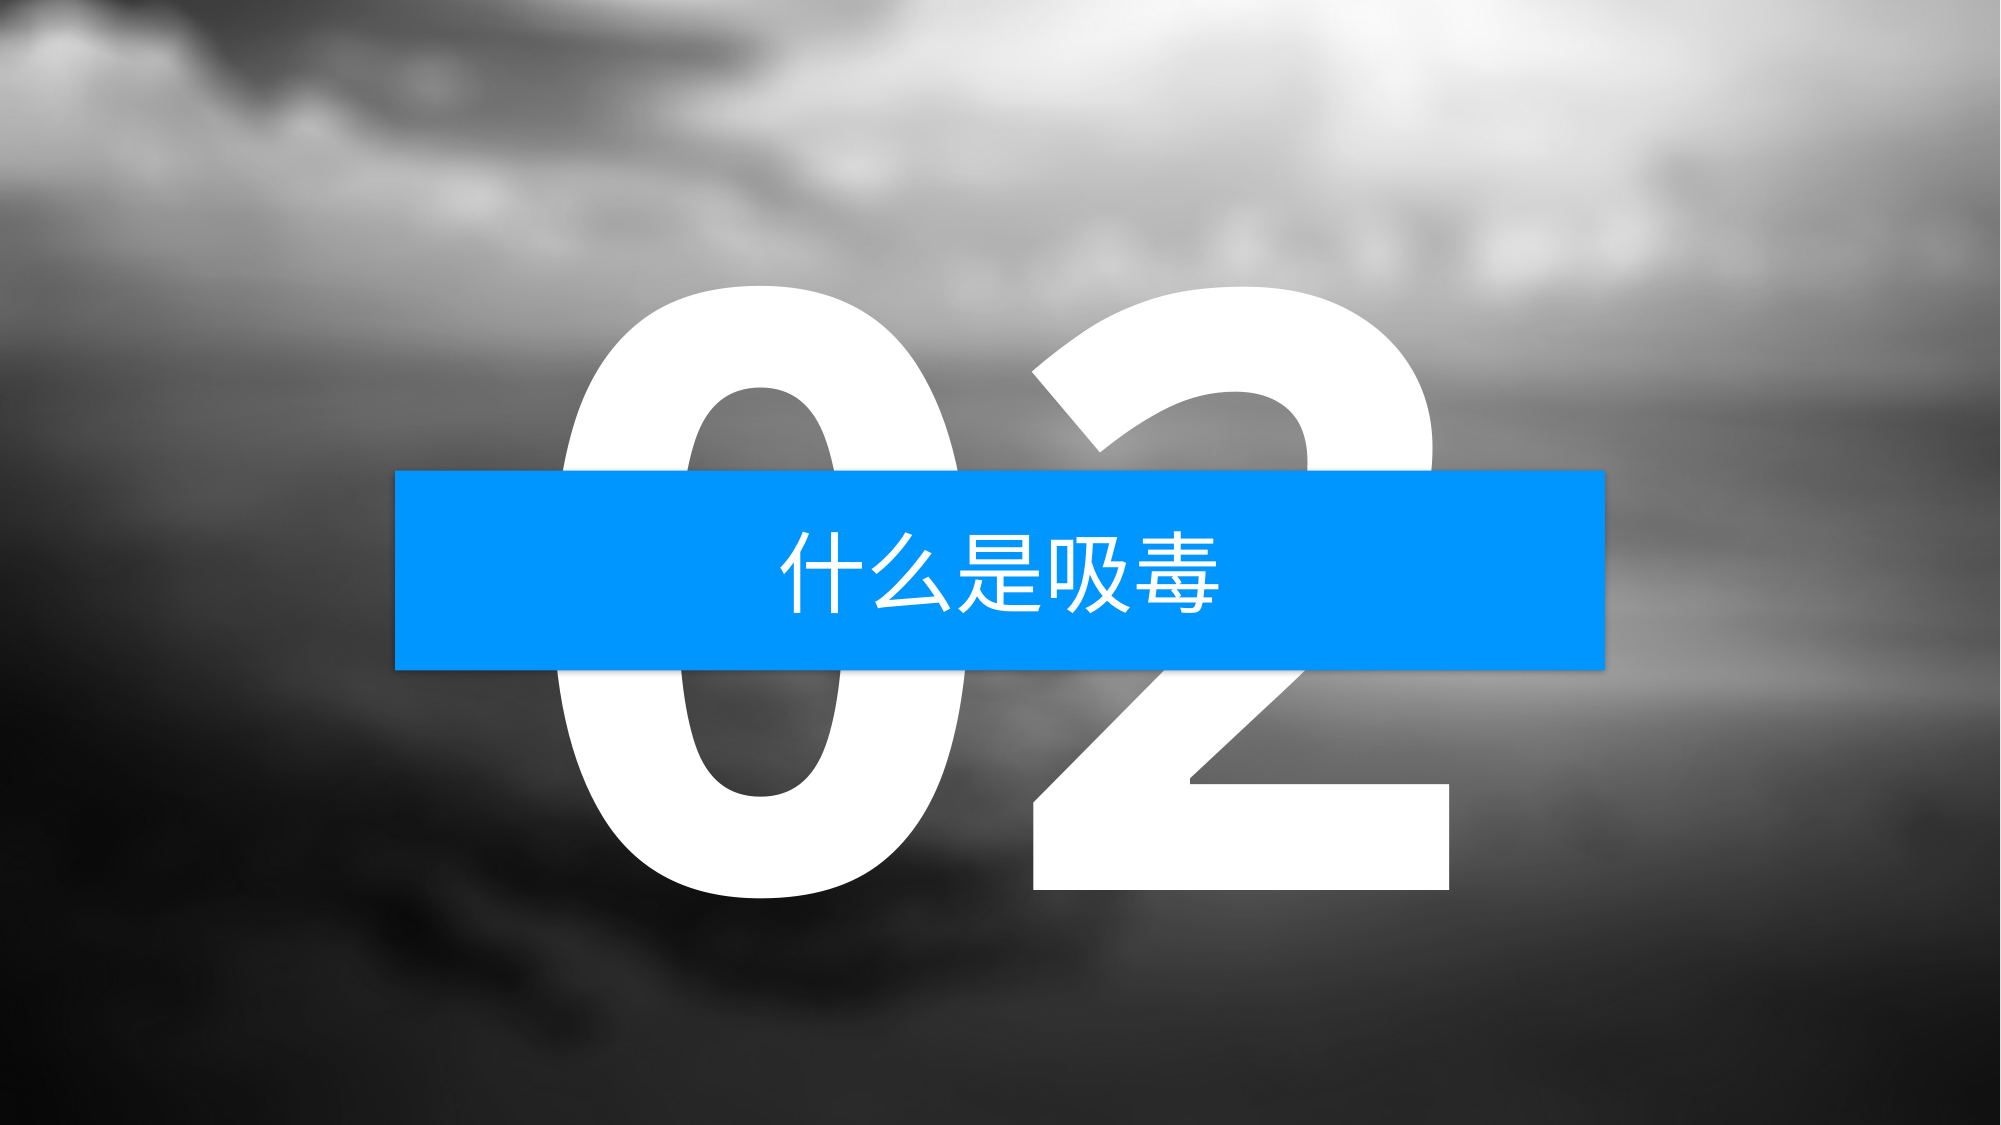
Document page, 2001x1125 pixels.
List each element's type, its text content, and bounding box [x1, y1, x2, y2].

text_box 什么是吸毒 [394, 470, 1606, 671]
list 02 [185, 50, 1815, 1075]
picture [0, 0, 2001, 1125]
